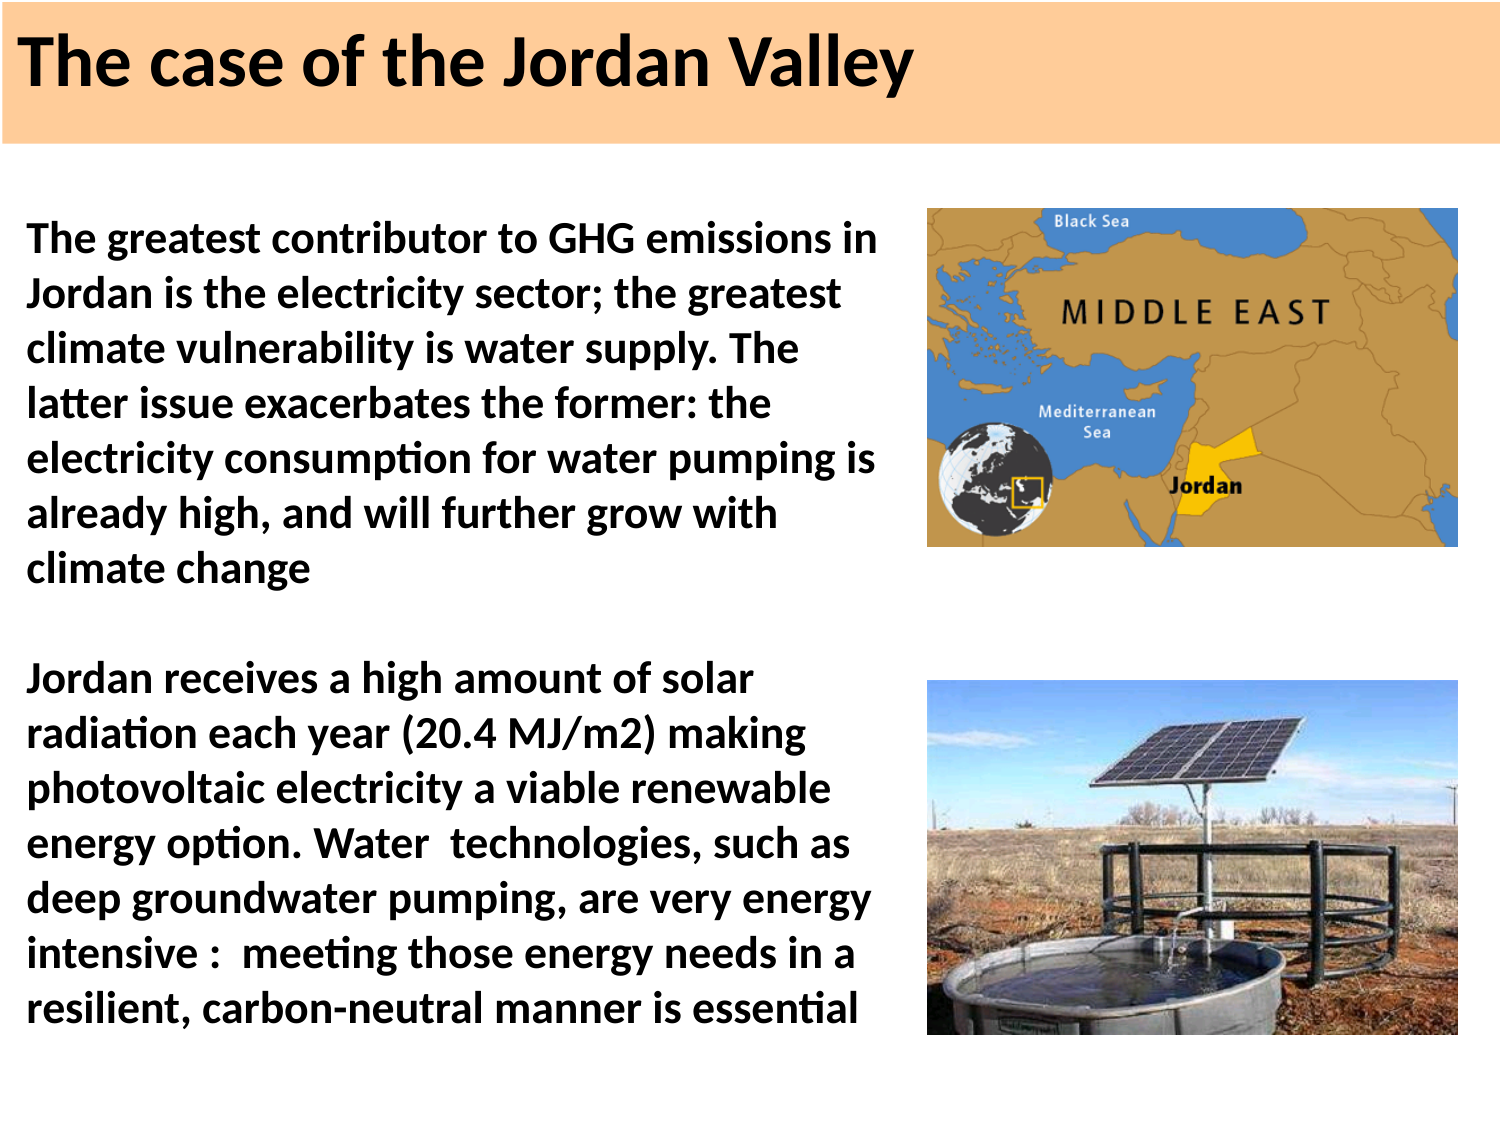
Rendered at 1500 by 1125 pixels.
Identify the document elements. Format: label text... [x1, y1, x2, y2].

picture [926, 680, 1458, 1035]
text_box The case of the Jordan Valley [2, 2, 1500, 144]
picture [926, 207, 1458, 547]
text_box The greatest contributor to GHG emissions in Jordan is the electricity sector; the greatest climate vulnerability is water supply. The latter issue exacerbates the former: the electricity consumption for water pumping is already high, and will further grow with climate change Jordan receives a high amount of solar radiation each year (20.4 MJ/m2) making photovoltaic electricity a viable renewable energy option. Water technologies, such as deep groundwater pumping, are very energy intensive : meeting those energy needs in a resilient, carbon-neutral manner is essential [11, 200, 910, 1041]
